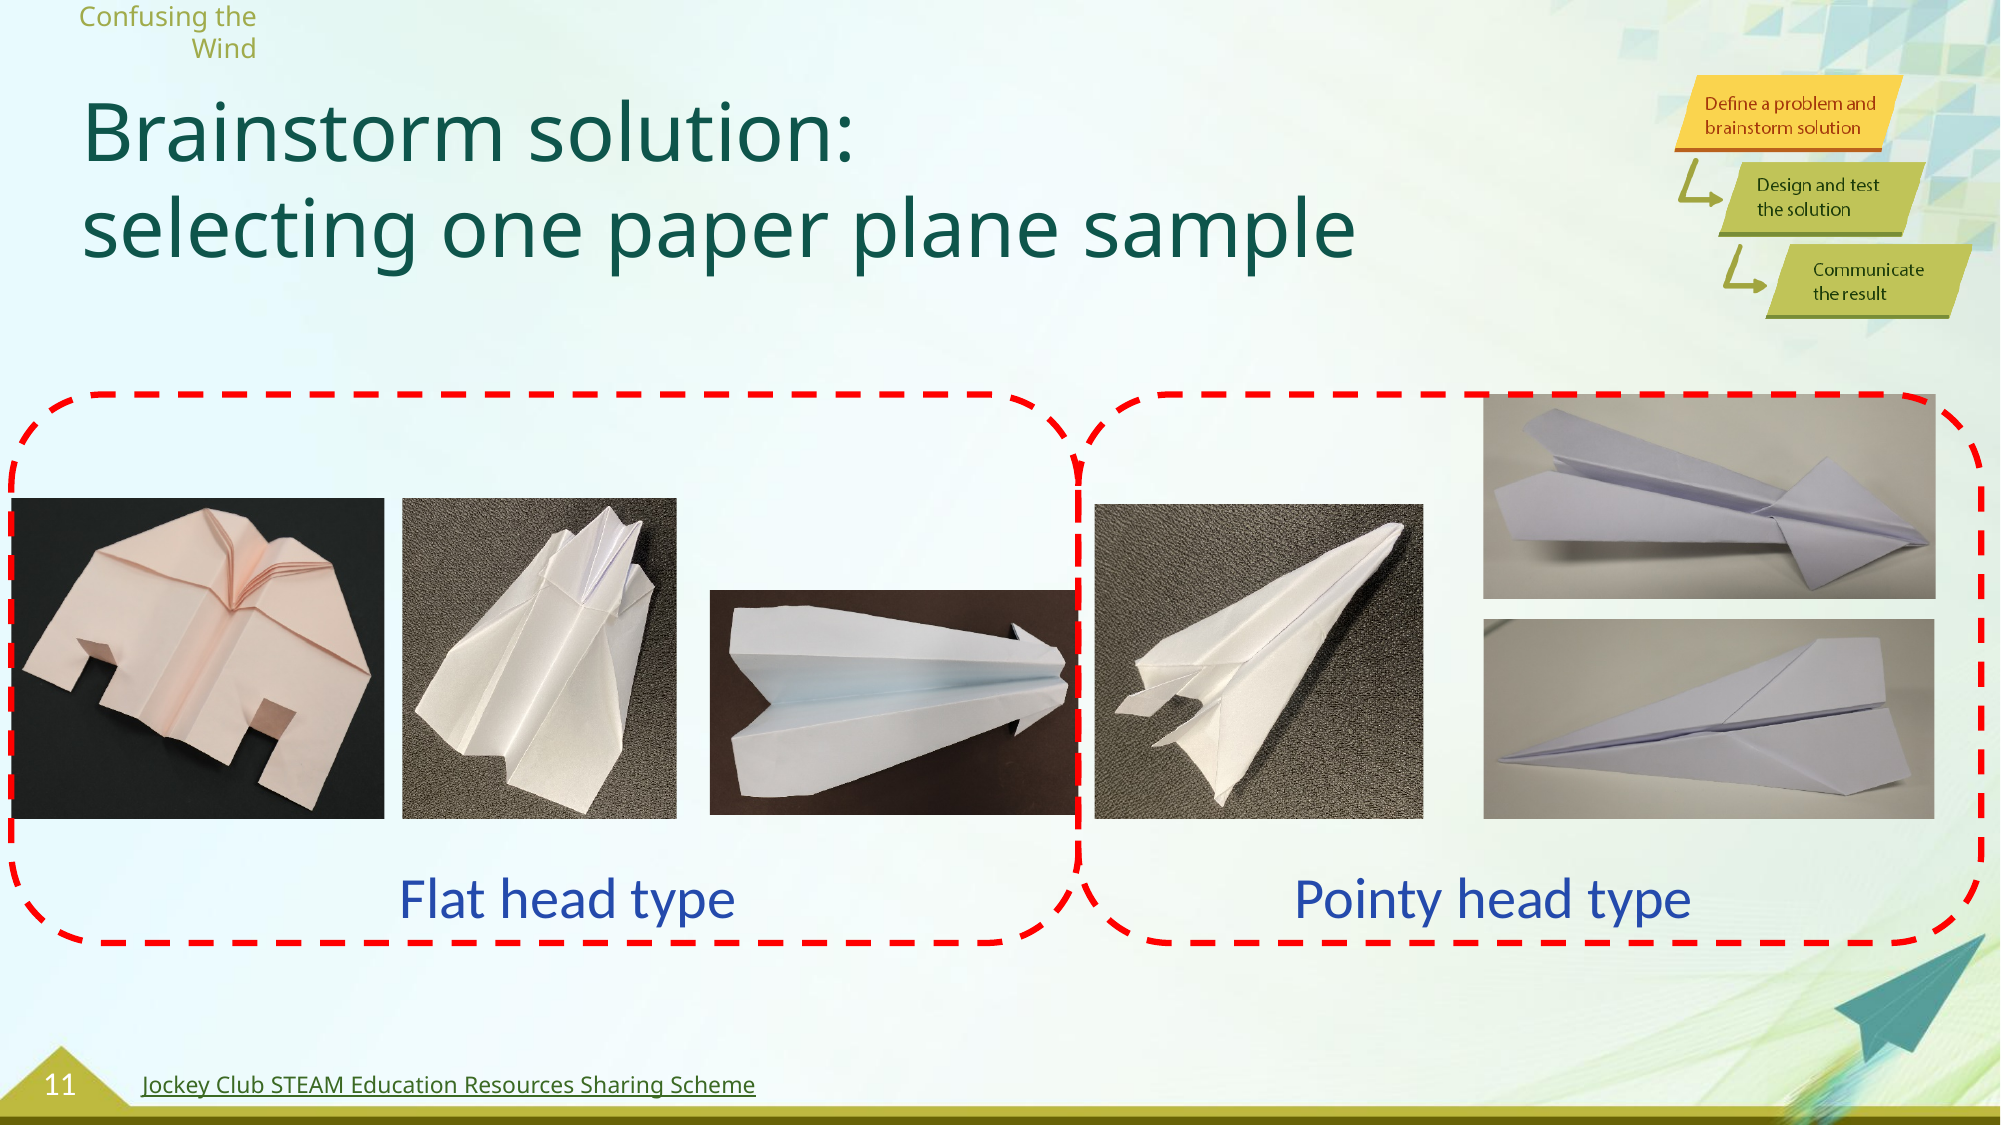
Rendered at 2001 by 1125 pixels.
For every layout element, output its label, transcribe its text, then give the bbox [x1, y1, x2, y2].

text_box [11, 394, 1078, 943]
title Brainstorm solution: selecting one paper plane sample [61, 69, 1571, 285]
picture [0, 0, 2001, 1125]
text_box [1078, 394, 1982, 943]
slide_number 11 [18, 1052, 101, 1113]
